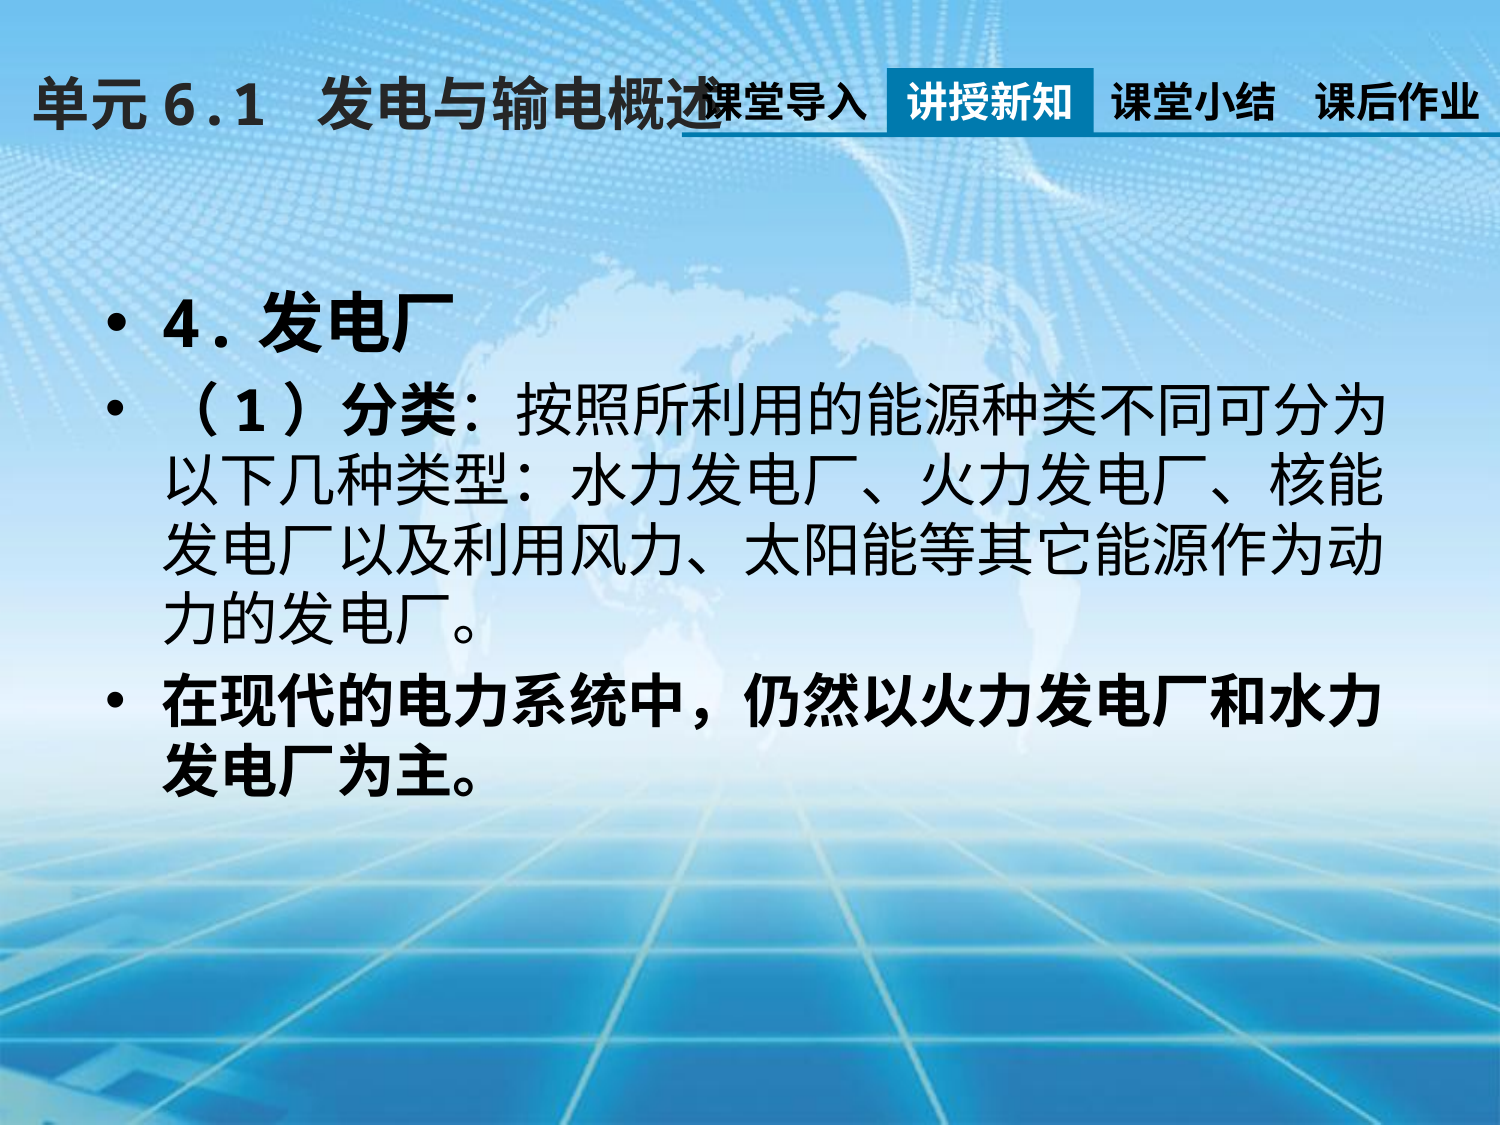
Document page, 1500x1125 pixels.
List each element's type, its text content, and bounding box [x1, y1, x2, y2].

text_box 4.发电厂 （1）分类：按照所利用的能源种类不同可分为以下几种类型：水力发电厂、火力发电厂、核能发电厂以及利用风力、太阳能等其它能源作为动力的发电厂。 在现代的电力系统中，仍然以火力发电厂和水力发电厂为主。 [90, 273, 1441, 841]
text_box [16, 59, 1500, 145]
picture [0, 0, 1500, 1125]
